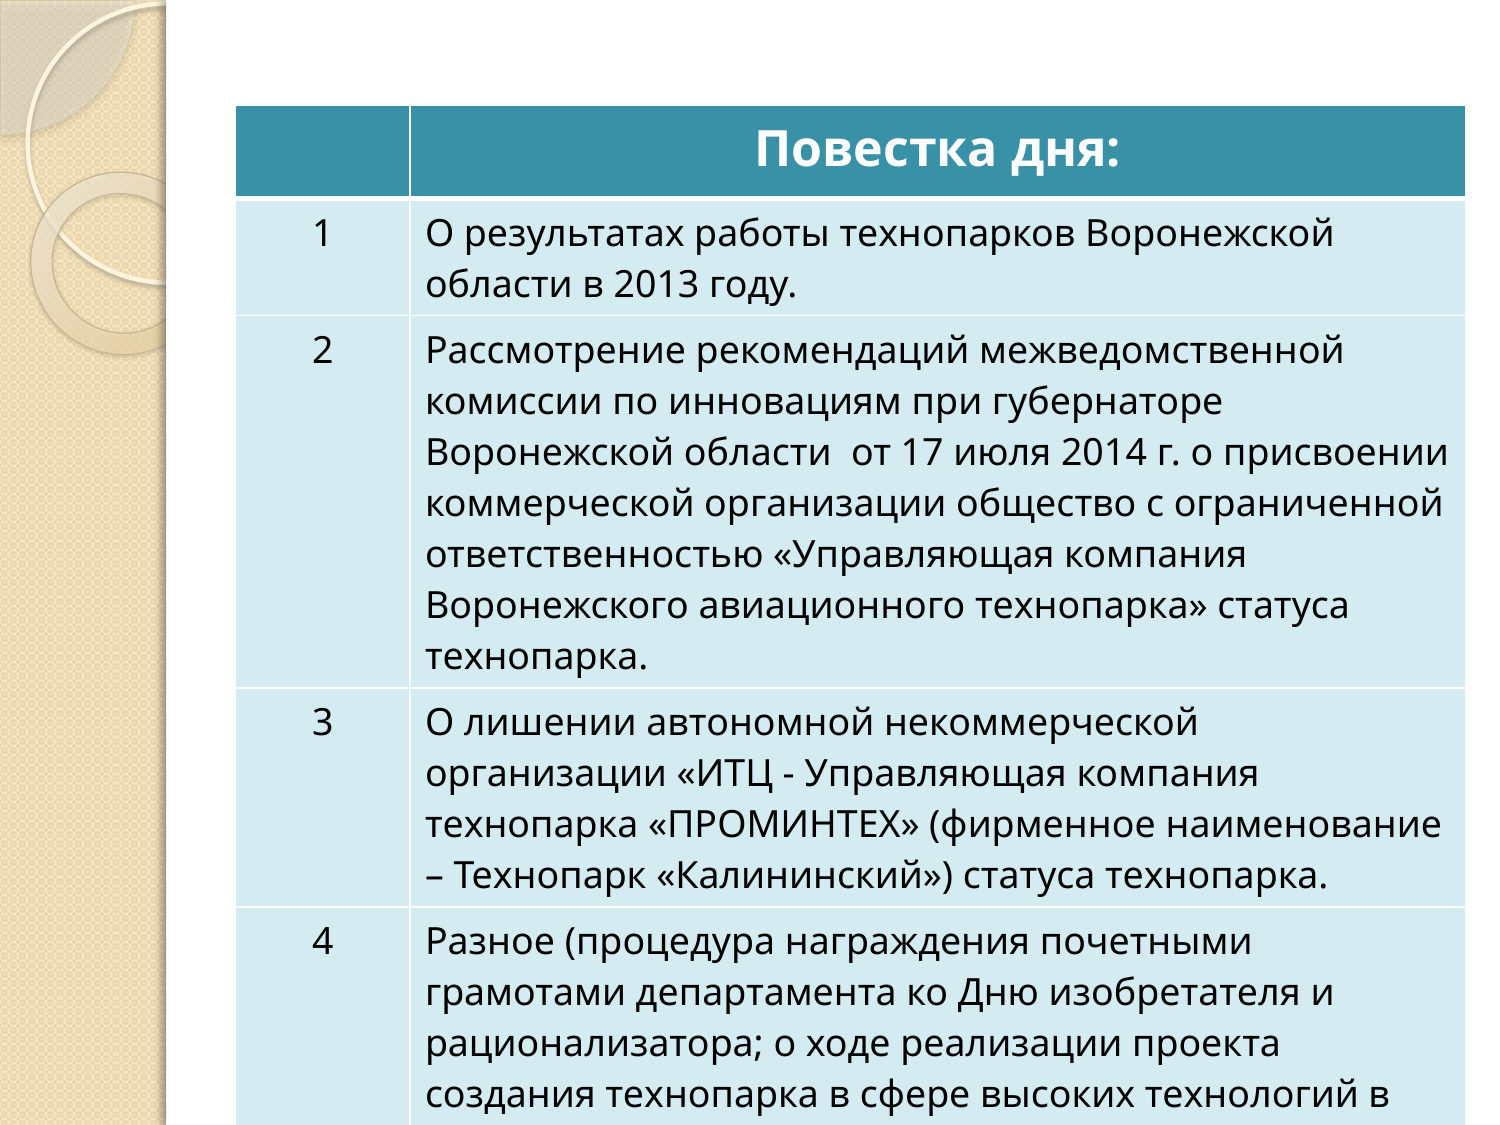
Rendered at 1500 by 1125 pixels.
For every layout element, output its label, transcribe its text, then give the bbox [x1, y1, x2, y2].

table_header [236, 106, 409, 196]
table_header Повестка дня: [411, 106, 1465, 196]
table_cell О лишении автономной некоммерческой организации «ИТЦ - Управляющая компания технопарка «ПРОМИНТЕХ» (фирменное наименование – Технопарк «Калининский») статуса технопарка. [411, 689, 1465, 906]
table_cell 4 [236, 908, 409, 1125]
table_cell Разное (процедура награждения почетными грамотами департамента ко Дню изобретателя и рационализатора; о ходе реализации проекта создания технопарка в сфере высоких технологий в Воронежской области) . [411, 908, 1465, 1125]
table_cell 2 [236, 316, 409, 687]
table_cell 3 [236, 689, 409, 906]
table_cell Рассмотрение рекомендаций межведомственной комиссии по инновациям при губернаторе Воронежской области от 17 июля 2014 г. о присвоении коммерческой организации общество с ограниченной ответственностью «Управляющая компания Воронежского авиационного технопарка» статуса технопарка. [411, 316, 1465, 687]
table_cell 1 [236, 201, 409, 315]
table_cell О результатах работы технопарков Воронежской области в 2013 году. [411, 201, 1465, 315]
